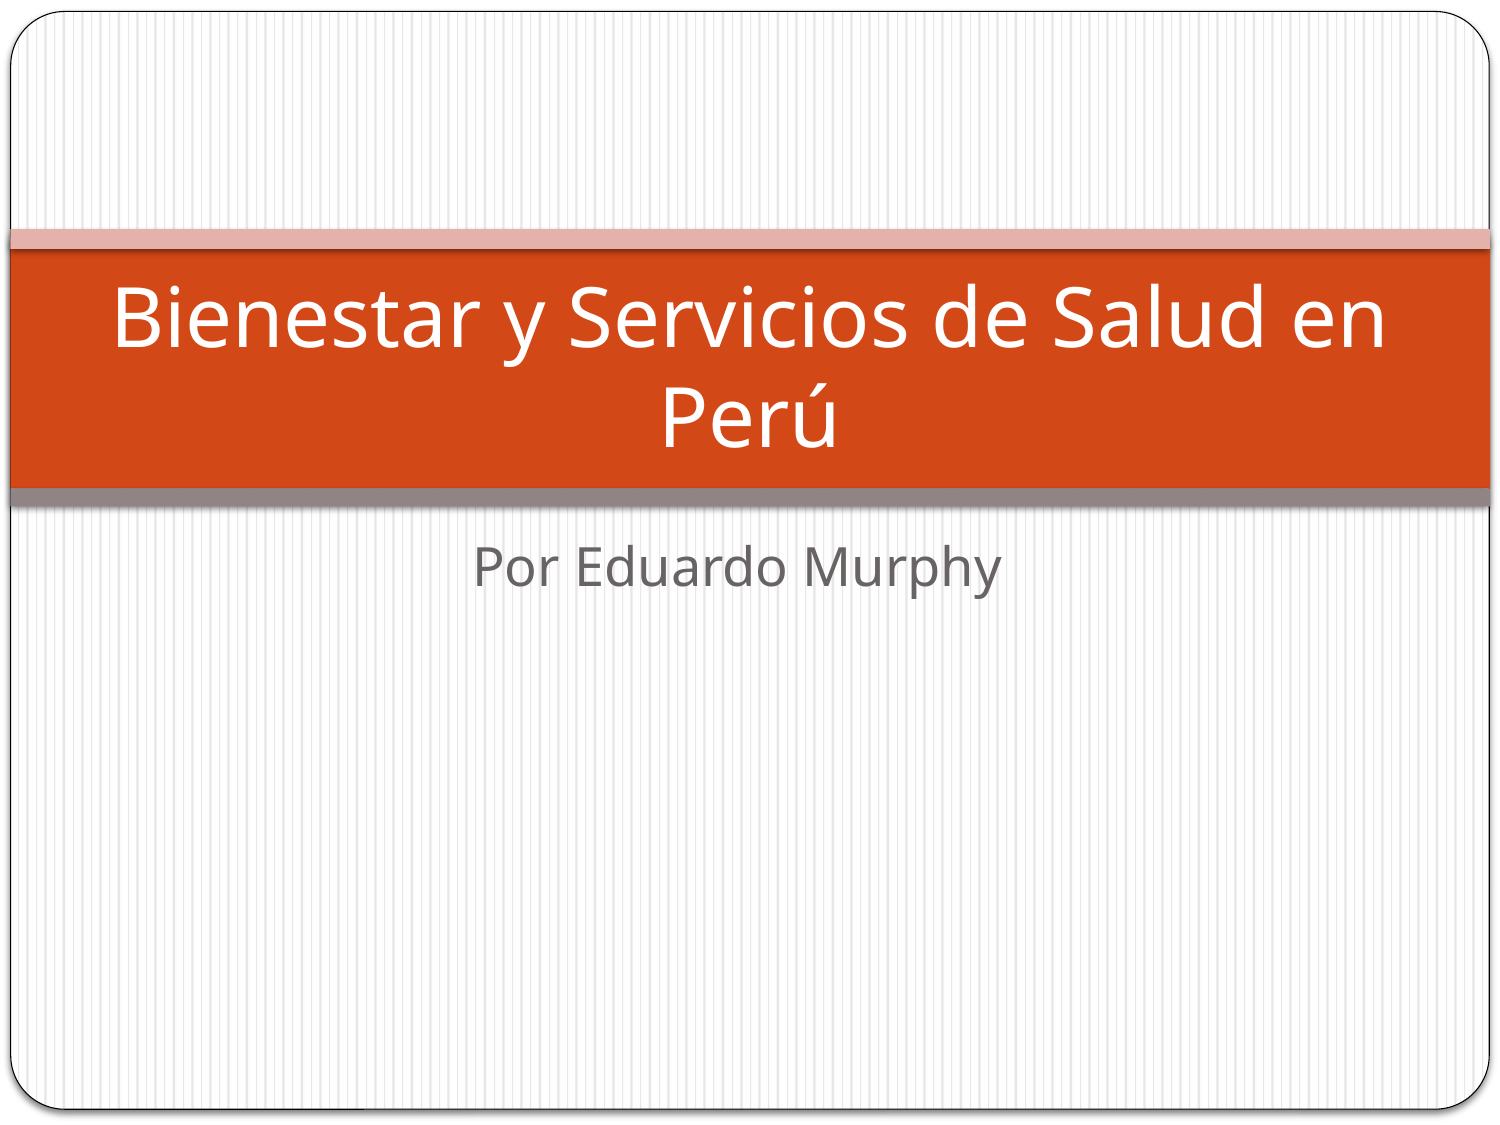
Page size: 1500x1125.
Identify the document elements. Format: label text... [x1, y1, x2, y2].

title Bienestar y Servicios de Salud en Perú [75, 247, 1425, 489]
subtitle Por Eduardo Murphy [212, 525, 1263, 788]
